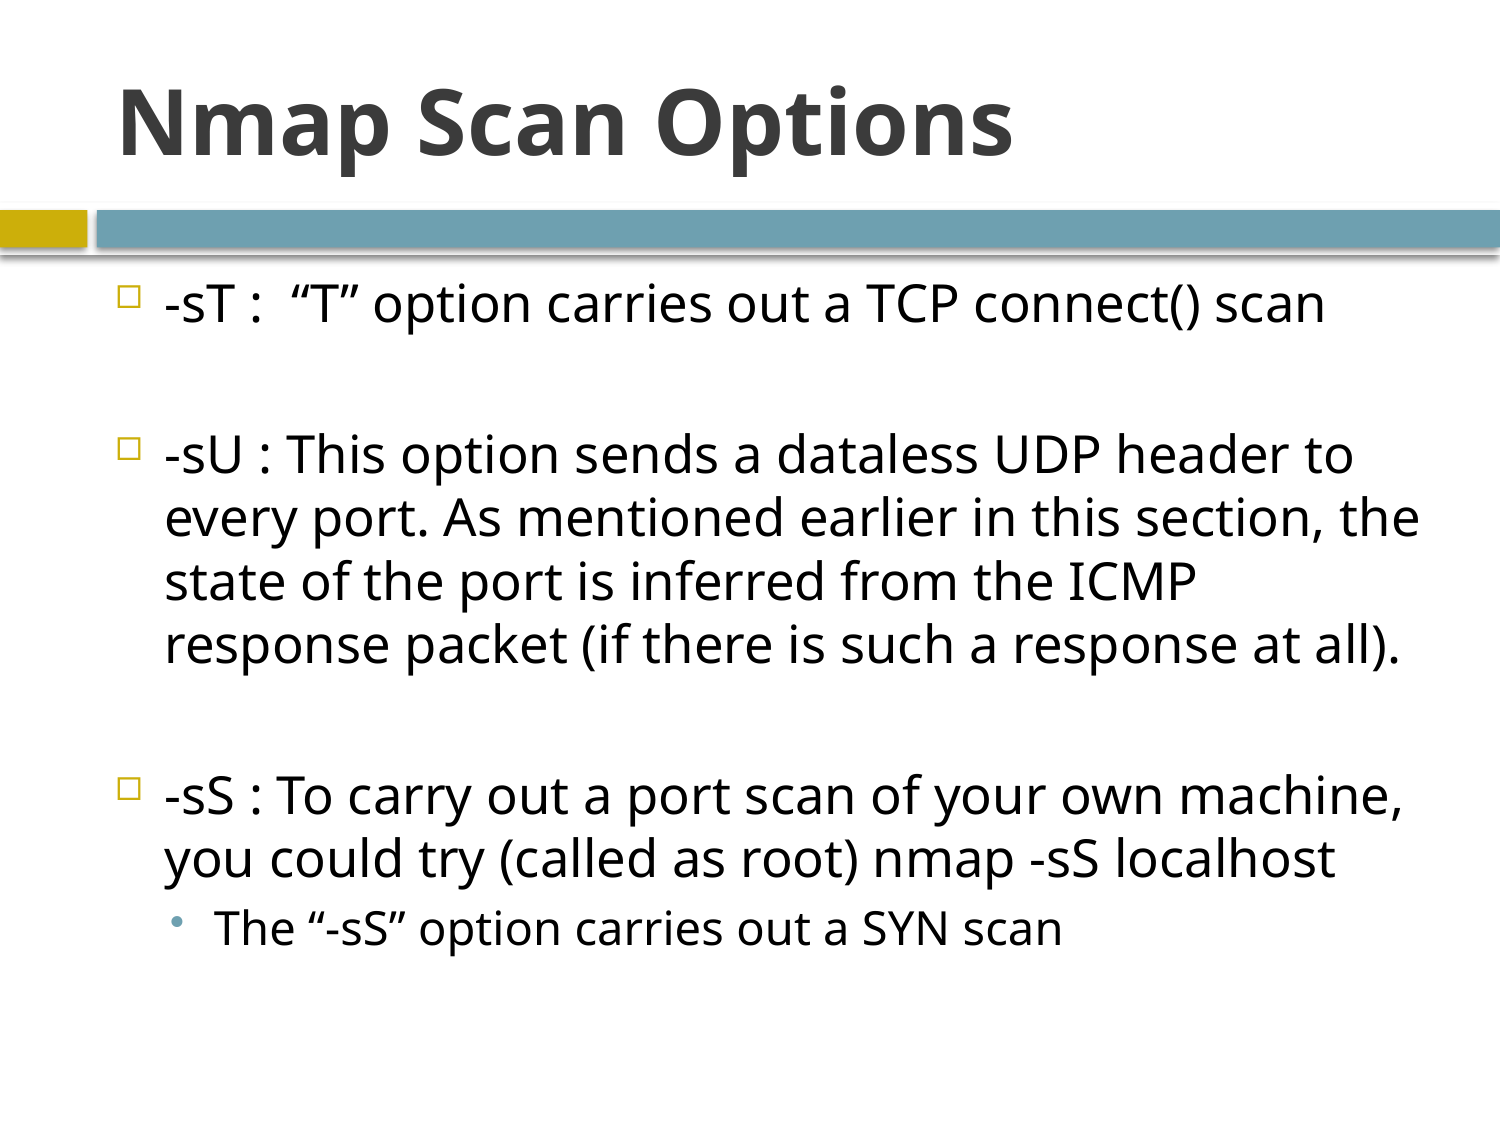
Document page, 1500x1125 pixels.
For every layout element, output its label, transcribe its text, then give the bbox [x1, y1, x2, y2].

list -sT : “T” option carries out a TCP connect() scan -sU : This option sends a dataless UDP header to every port. As mentioned earlier in this section, the state of the port is inferred from the ICMP response packet (if there is such a response at all). -sS : To carry out a port scan of your own machine, you could try (called as root) nmap -sS localhost The “-sS” option carries out a SYN scan [100, 262, 1438, 1000]
title Nmap Scan Options [100, 37, 1438, 200]
